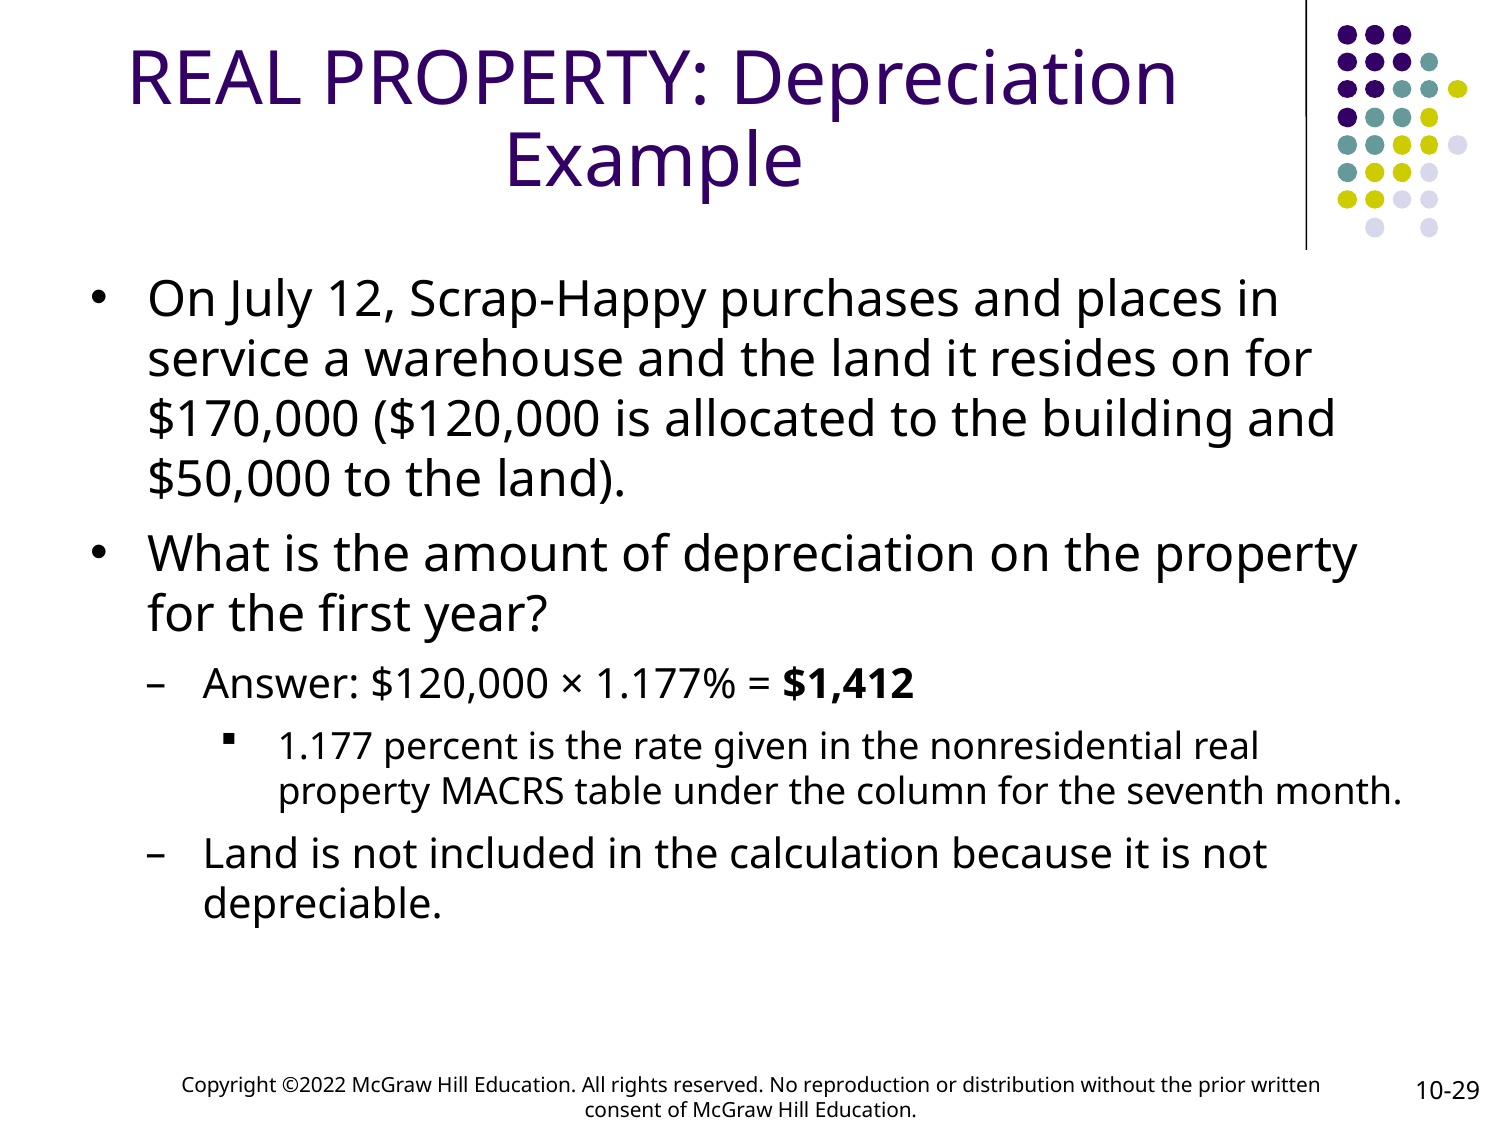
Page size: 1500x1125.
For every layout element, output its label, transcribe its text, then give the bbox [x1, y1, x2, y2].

title REAL PROPERTY: Depreciation Example [32, 8, 1275, 234]
list On July 12, Scrap-Happy purchases and places in service a warehouse and the land it resides on for $170,000 ($120,000 is allocated to the building and $50,000 to the land). What is the amount of depreciation on the property for the first year? Answer: $120,000 × 1.177% = $1,412 1.177 percent is the rate given in the nonresidential real property MACRS table under the column for the seventh month. Land is not included in the calculation because it is not depreciable. [75, 259, 1425, 1062]
slide_number 10-29 [1345, 1061, 1496, 1122]
